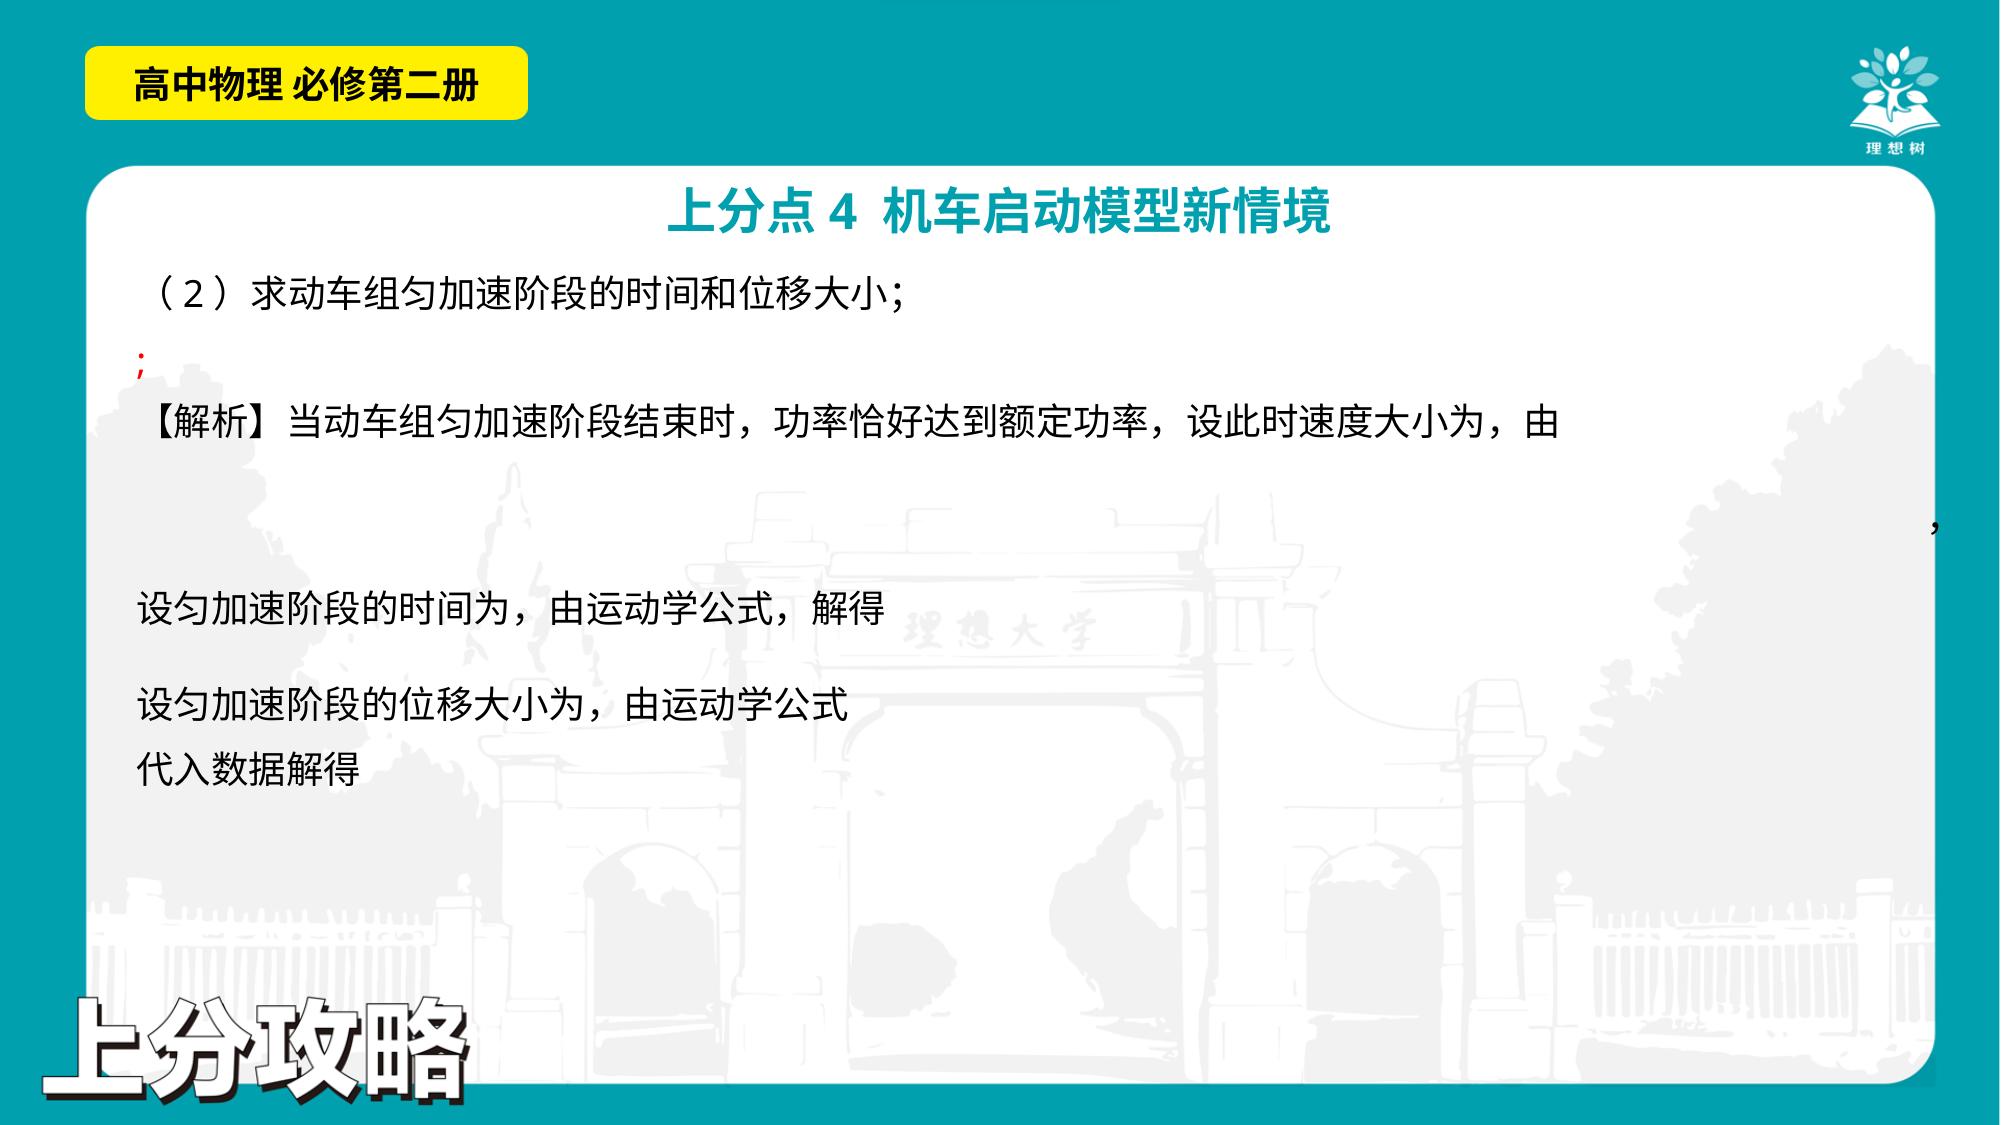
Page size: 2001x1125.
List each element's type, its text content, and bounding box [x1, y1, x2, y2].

picture [0, 0, 2000, 1125]
text_box （2）求动车组匀加速阶段的时间和位移大小； [136, 248, 1865, 308]
